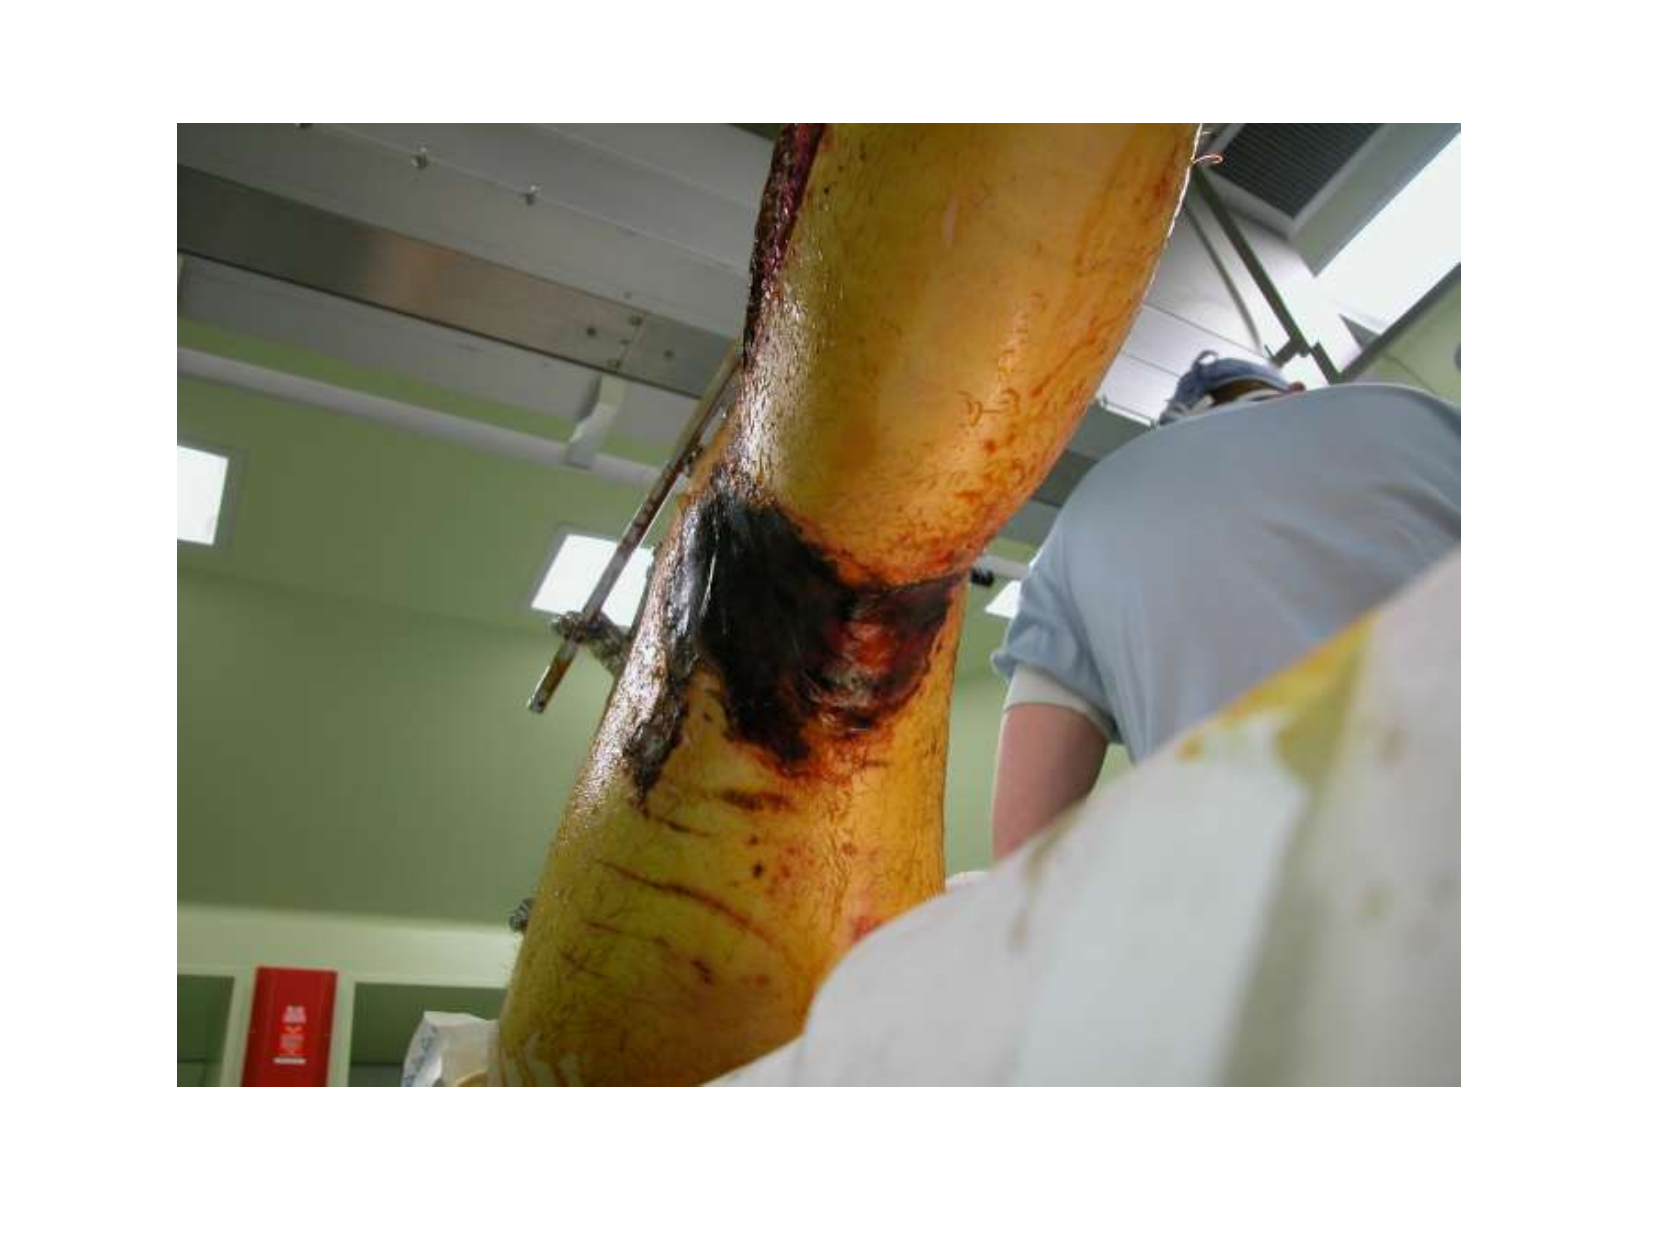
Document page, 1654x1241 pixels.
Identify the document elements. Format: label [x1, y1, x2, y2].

list [176, 123, 1461, 1087]
